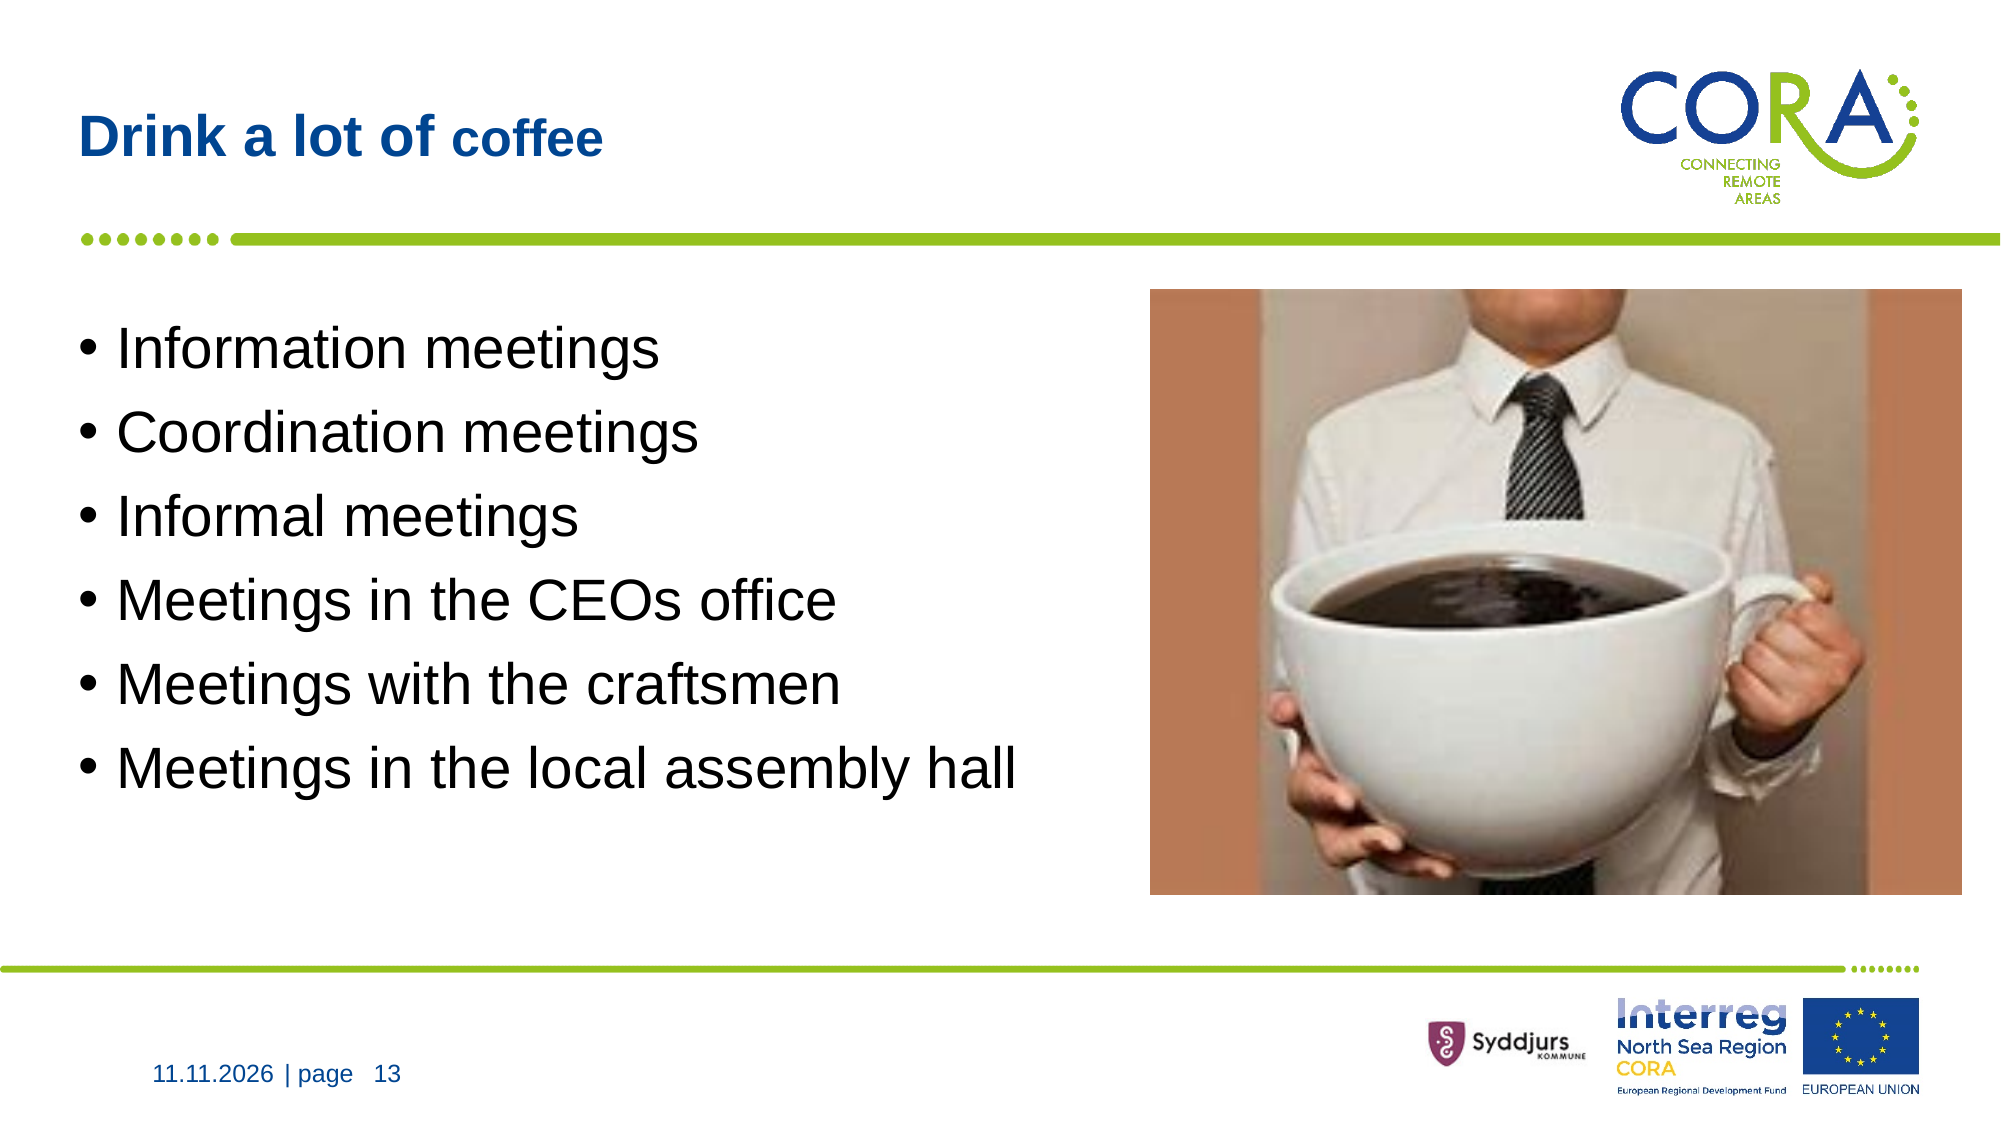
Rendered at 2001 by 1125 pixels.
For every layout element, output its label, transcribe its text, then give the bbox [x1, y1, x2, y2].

picture [1595, 975, 1941, 1113]
picture [1425, 1018, 1588, 1070]
slide_number 13 [358, 1043, 453, 1103]
picture [1150, 289, 1962, 895]
picture [81, 233, 2001, 246]
footer | page [262, 1042, 376, 1103]
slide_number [137, 1042, 262, 1103]
title Drink a lot of coffee [63, 98, 1632, 173]
picture [0, 965, 63, 973]
picture [1096, 965, 1919, 973]
text_box Information meetings Coordination meetings Informal meetings Meetings in the CEOs office Meetings with the craftsmen Meetings in the local assembly hall [63, 311, 1096, 995]
picture [1621, 68, 1919, 204]
